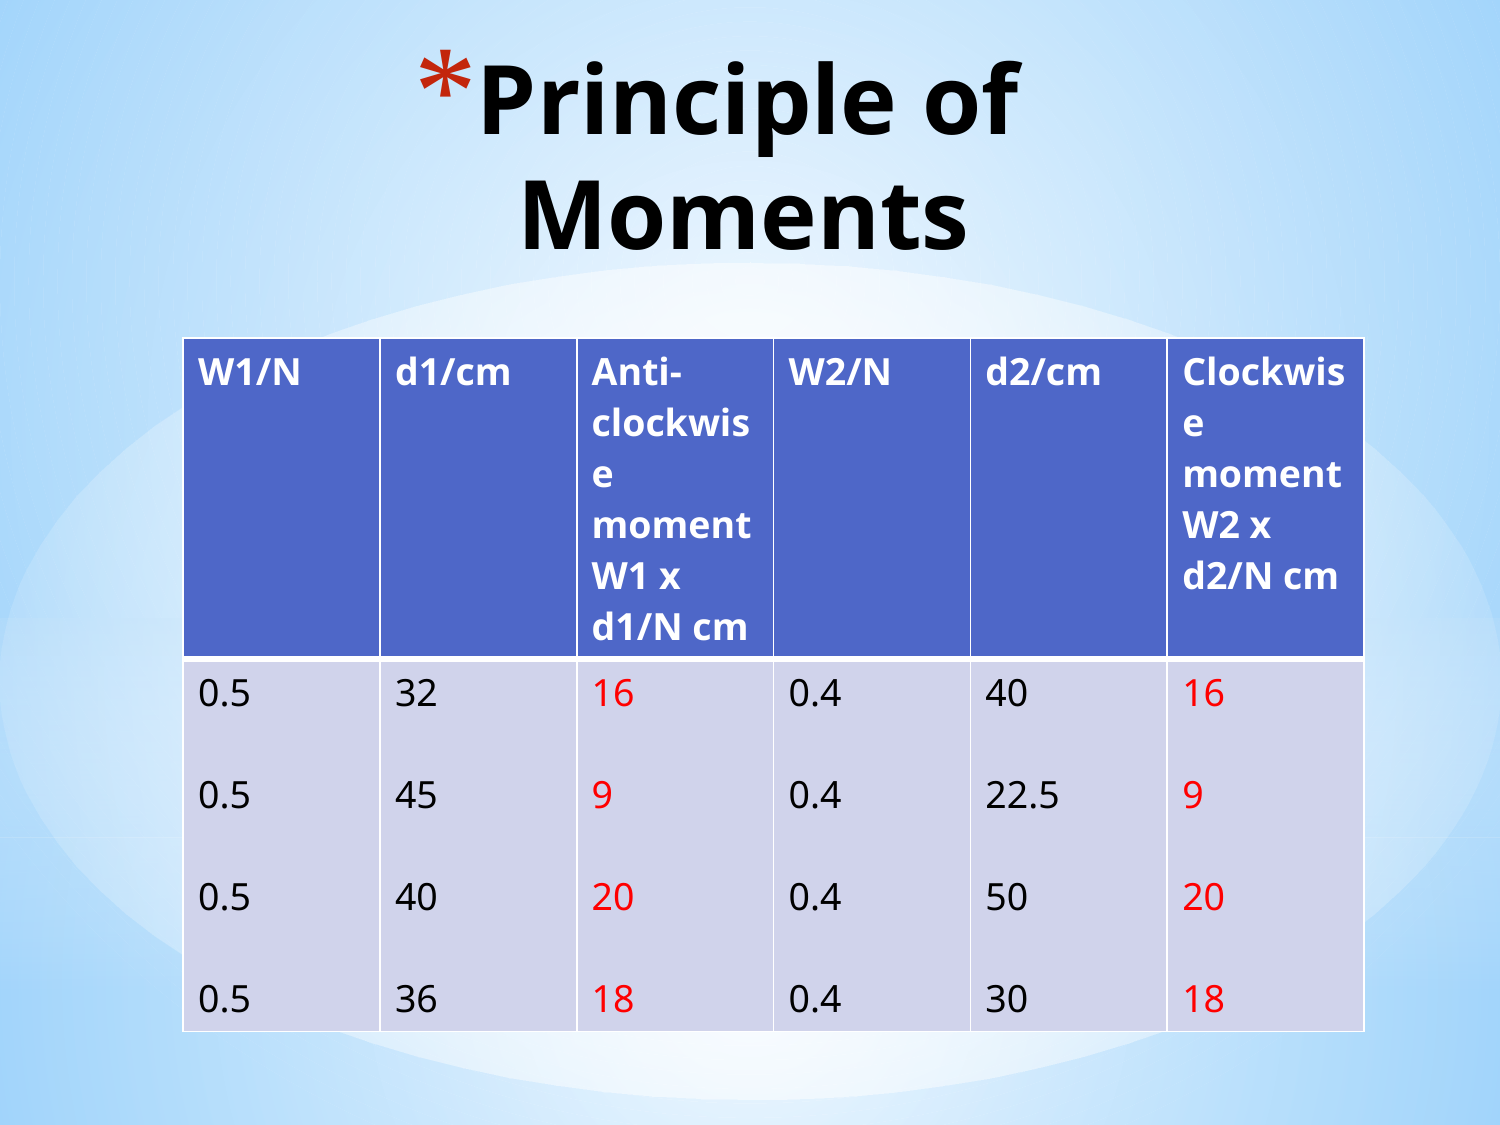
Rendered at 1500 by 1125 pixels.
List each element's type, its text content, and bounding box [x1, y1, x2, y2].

table_header Anti-clockwise moment W1 x d1/N cm [578, 339, 773, 656]
table_cell 16 9 20 18 [1168, 662, 1363, 1031]
table_cell 32 45 40 36 [381, 662, 576, 1031]
table_cell 16 9 20 18 [578, 662, 773, 1031]
table_header d2/cm [971, 339, 1166, 656]
table_cell 0.4 0.4 0.4 0.4 [774, 662, 970, 1031]
table_cell 0.5 0.5 0.5 0.5 [184, 662, 379, 1031]
title Principle of Moments [183, 30, 1252, 219]
table_header W1/N [184, 339, 379, 656]
table_header Clockwise moment W2 x d2/N cm [1168, 339, 1363, 656]
table_header W2/N [774, 339, 970, 656]
table_cell 40 22.5 50 30 [971, 662, 1166, 1031]
table_header d1/cm [381, 339, 576, 656]
